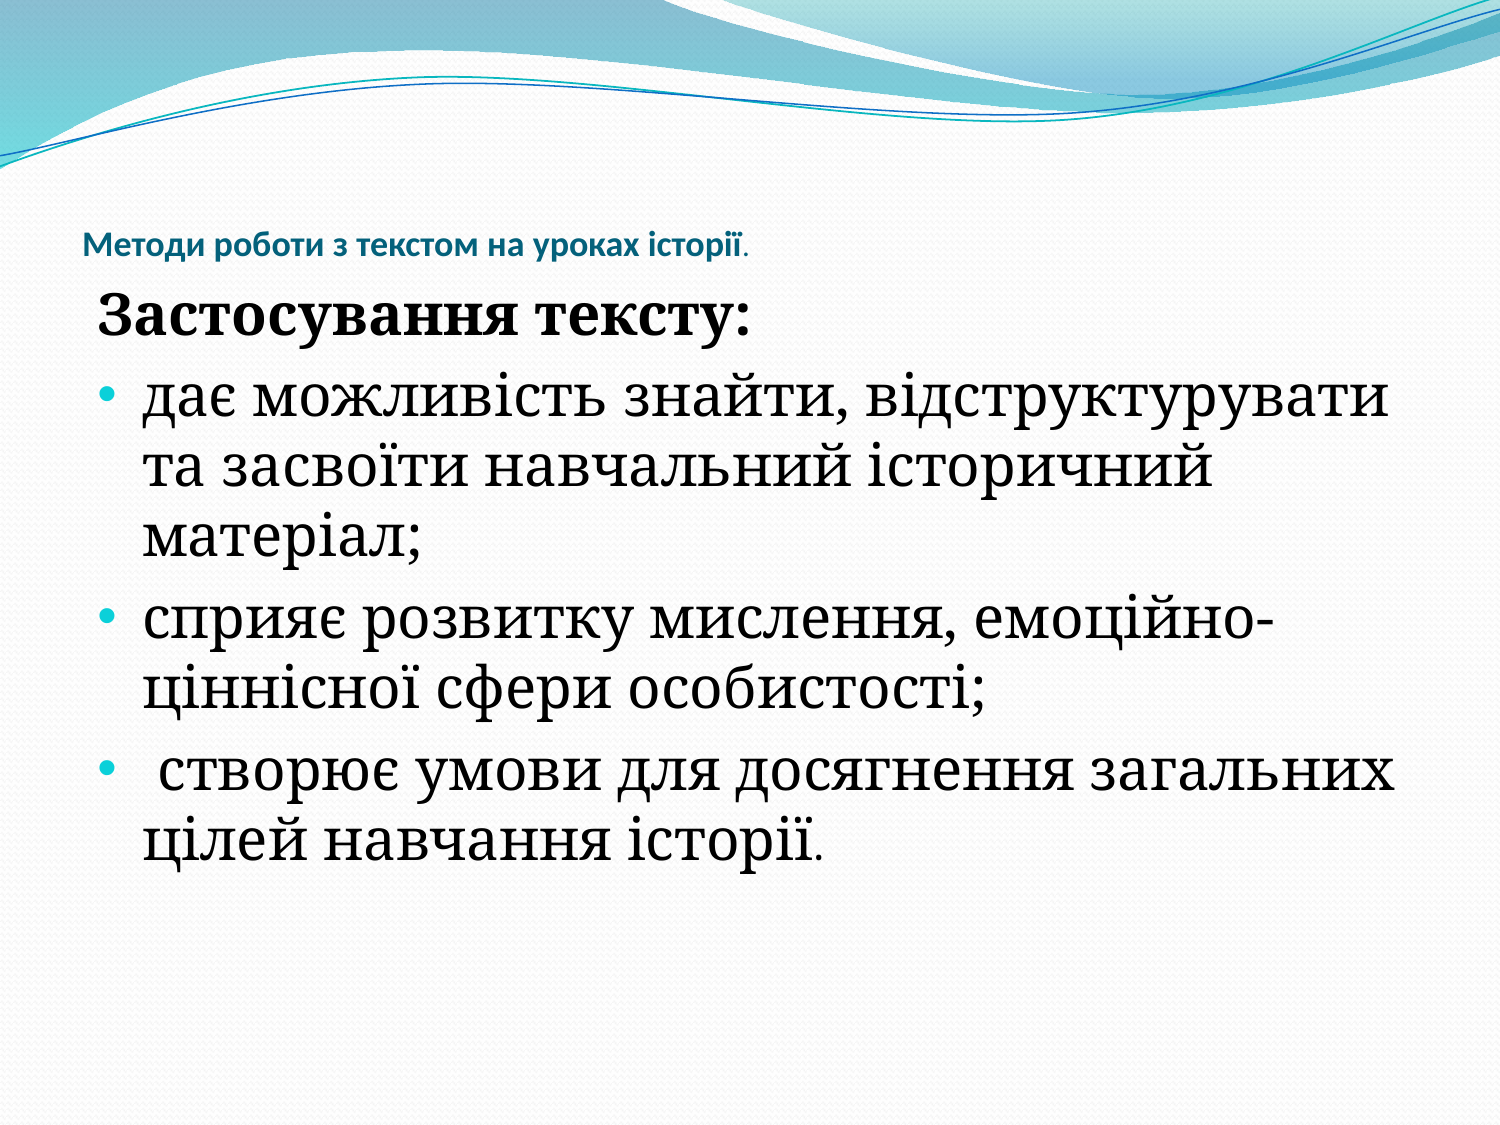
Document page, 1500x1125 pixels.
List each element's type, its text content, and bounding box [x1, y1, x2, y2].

list Застосування тексту: дає можливість знайти, відструктурувати та засвоїти навчальний історичний матеріал; сприяє розвитку мислення, емоційно-ціннісної сфери особистості; створює умови для досягнення загальних цілей навчання історії. [82, 269, 1425, 961]
title Методи роботи з текстом на уроках історії. [82, 210, 1425, 269]
